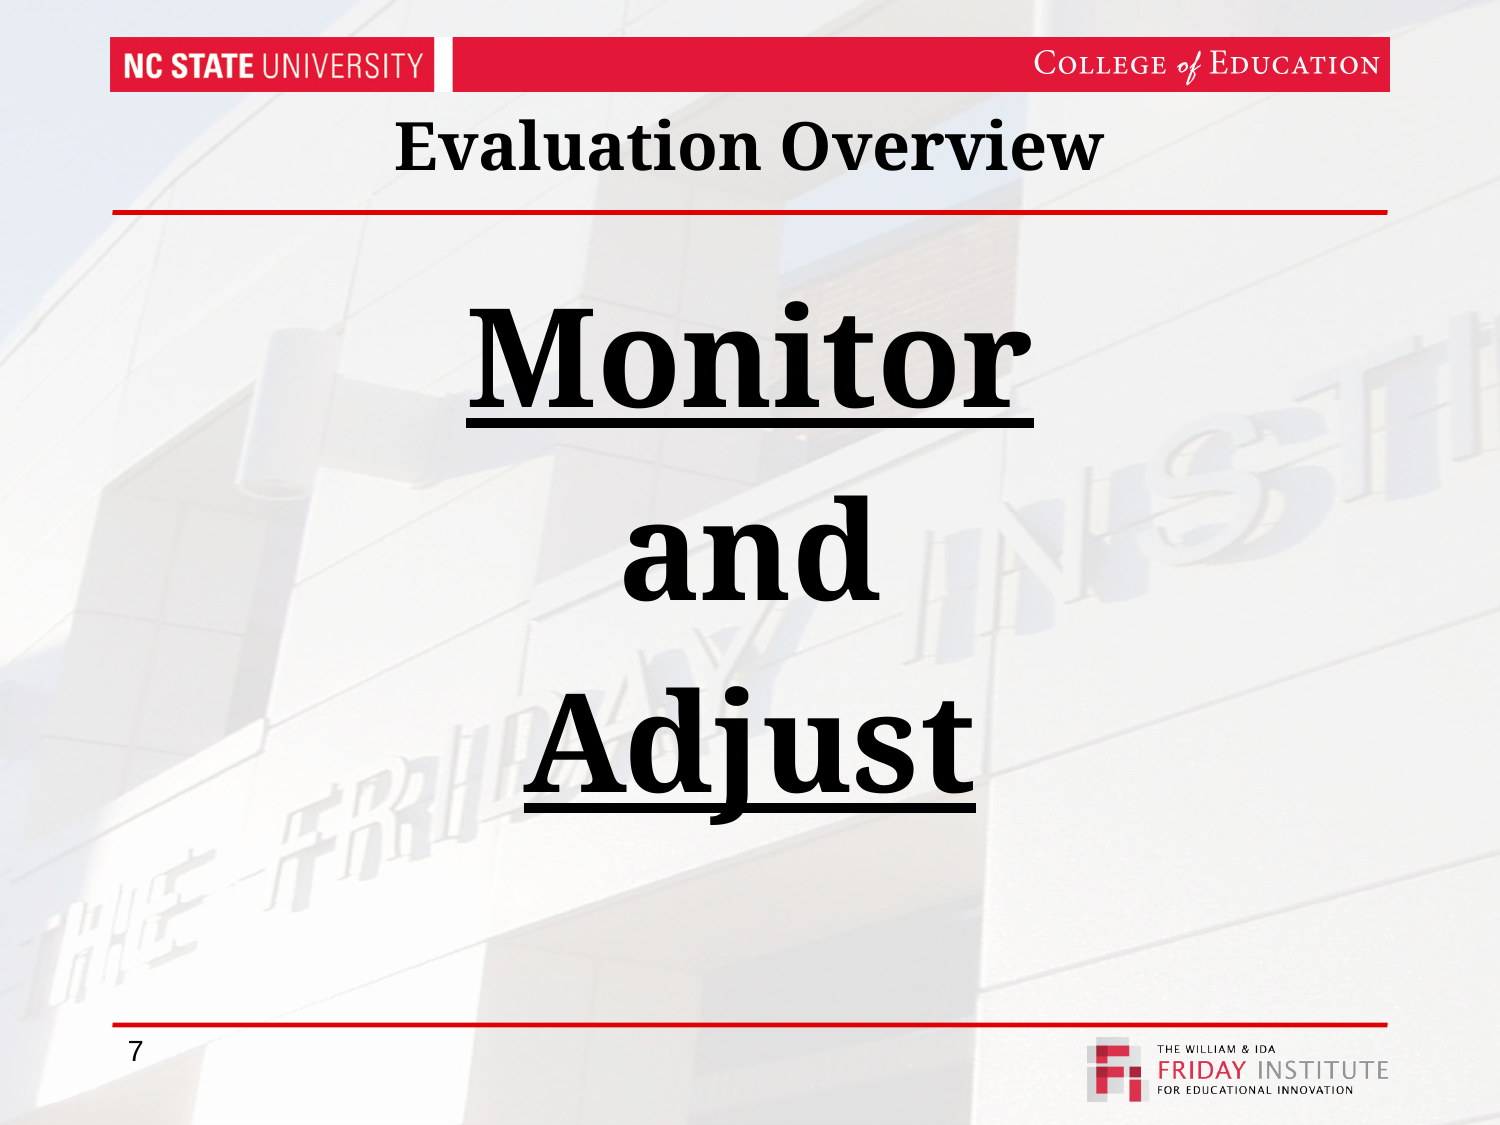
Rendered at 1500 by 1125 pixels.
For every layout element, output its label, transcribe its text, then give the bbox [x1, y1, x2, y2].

picture [1087, 1037, 1388, 1102]
title Evaluation Overview [112, 49, 1388, 238]
slide_number 7 [112, 1024, 326, 1101]
picture [110, 37, 1390, 92]
list Monitor and Adjust [168, 262, 1332, 1006]
